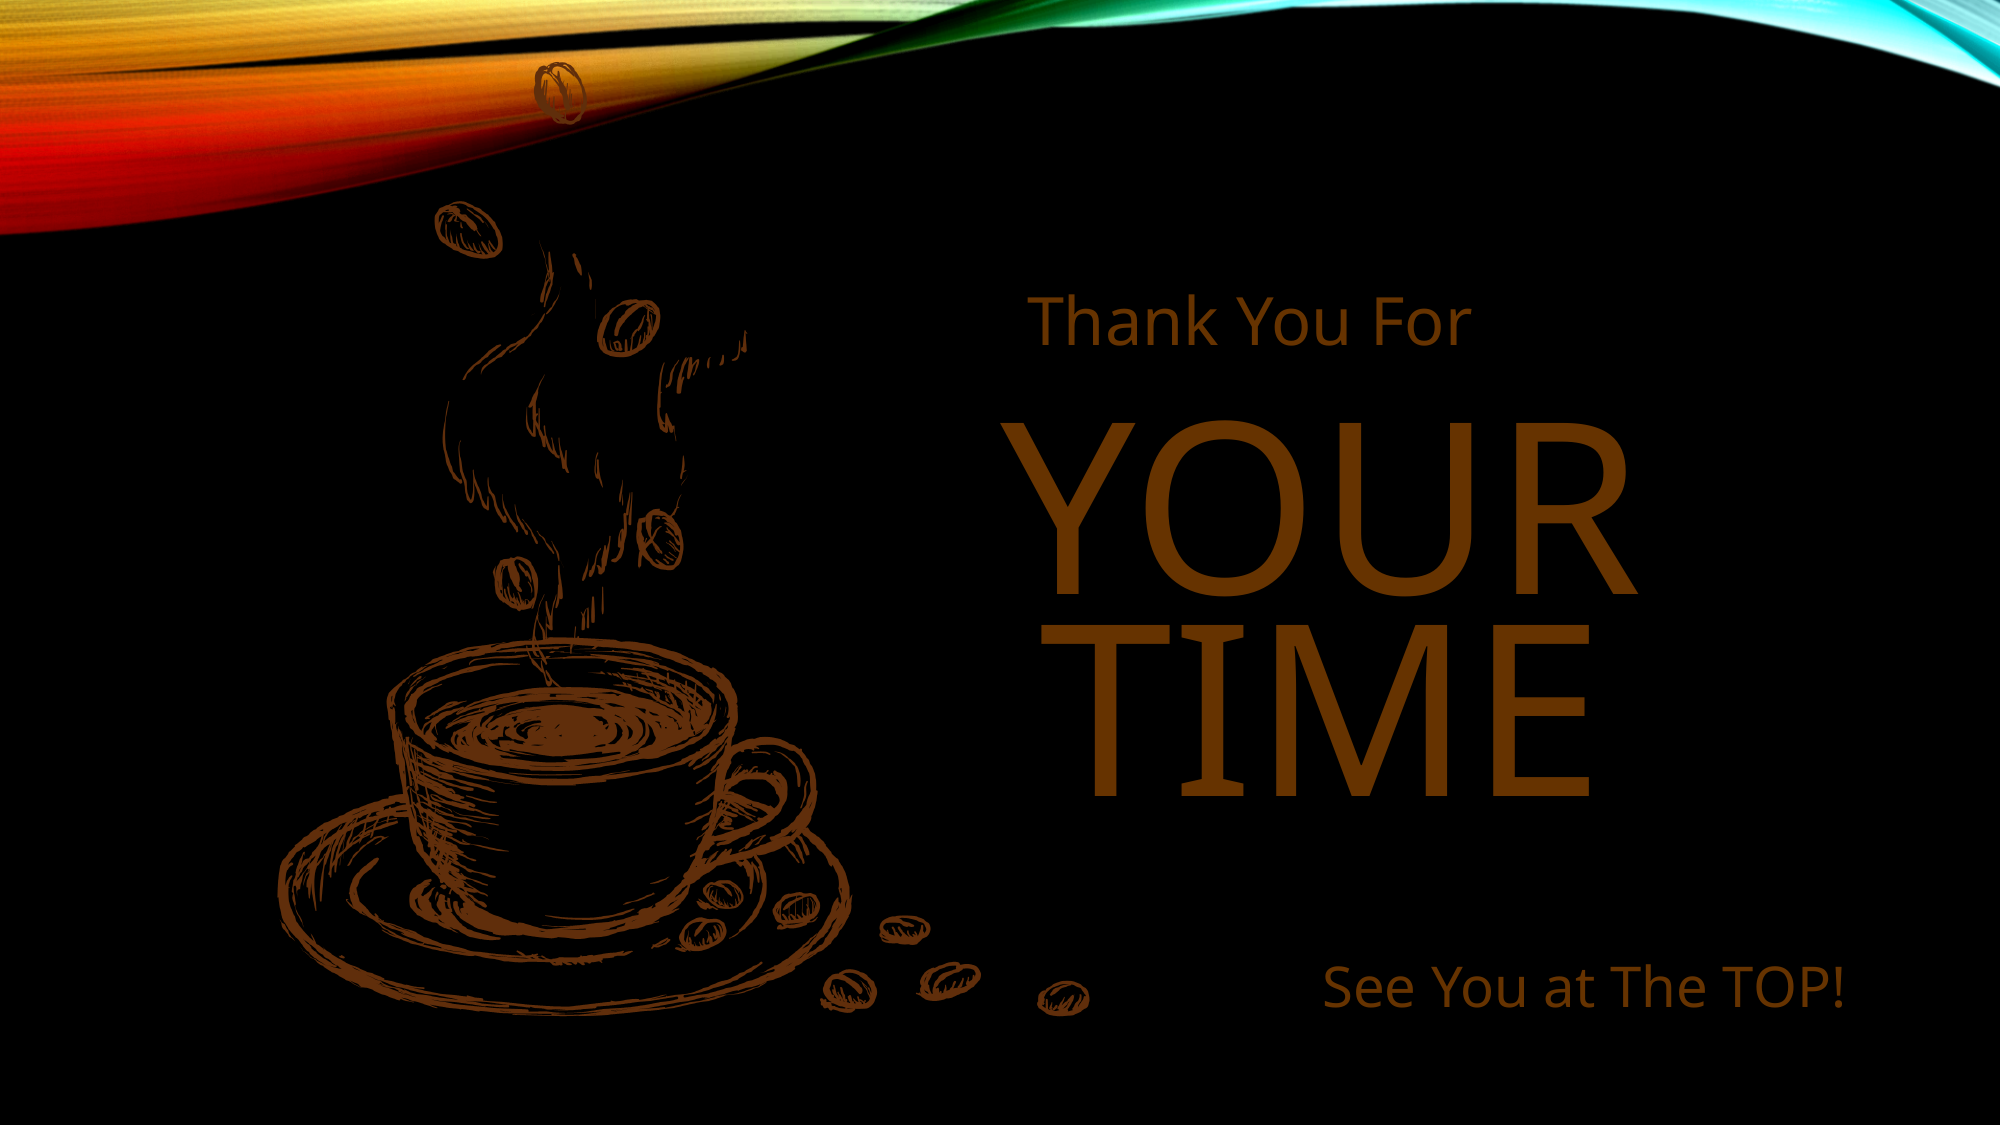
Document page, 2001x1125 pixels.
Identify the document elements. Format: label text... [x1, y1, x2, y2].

text_box Thank You For [1160, 269, 1661, 370]
text_box See You at The TOP! [1200, 941, 1968, 1030]
text_box YOUR TIME [1160, 424, 1741, 847]
picture [0, 0, 2000, 1073]
